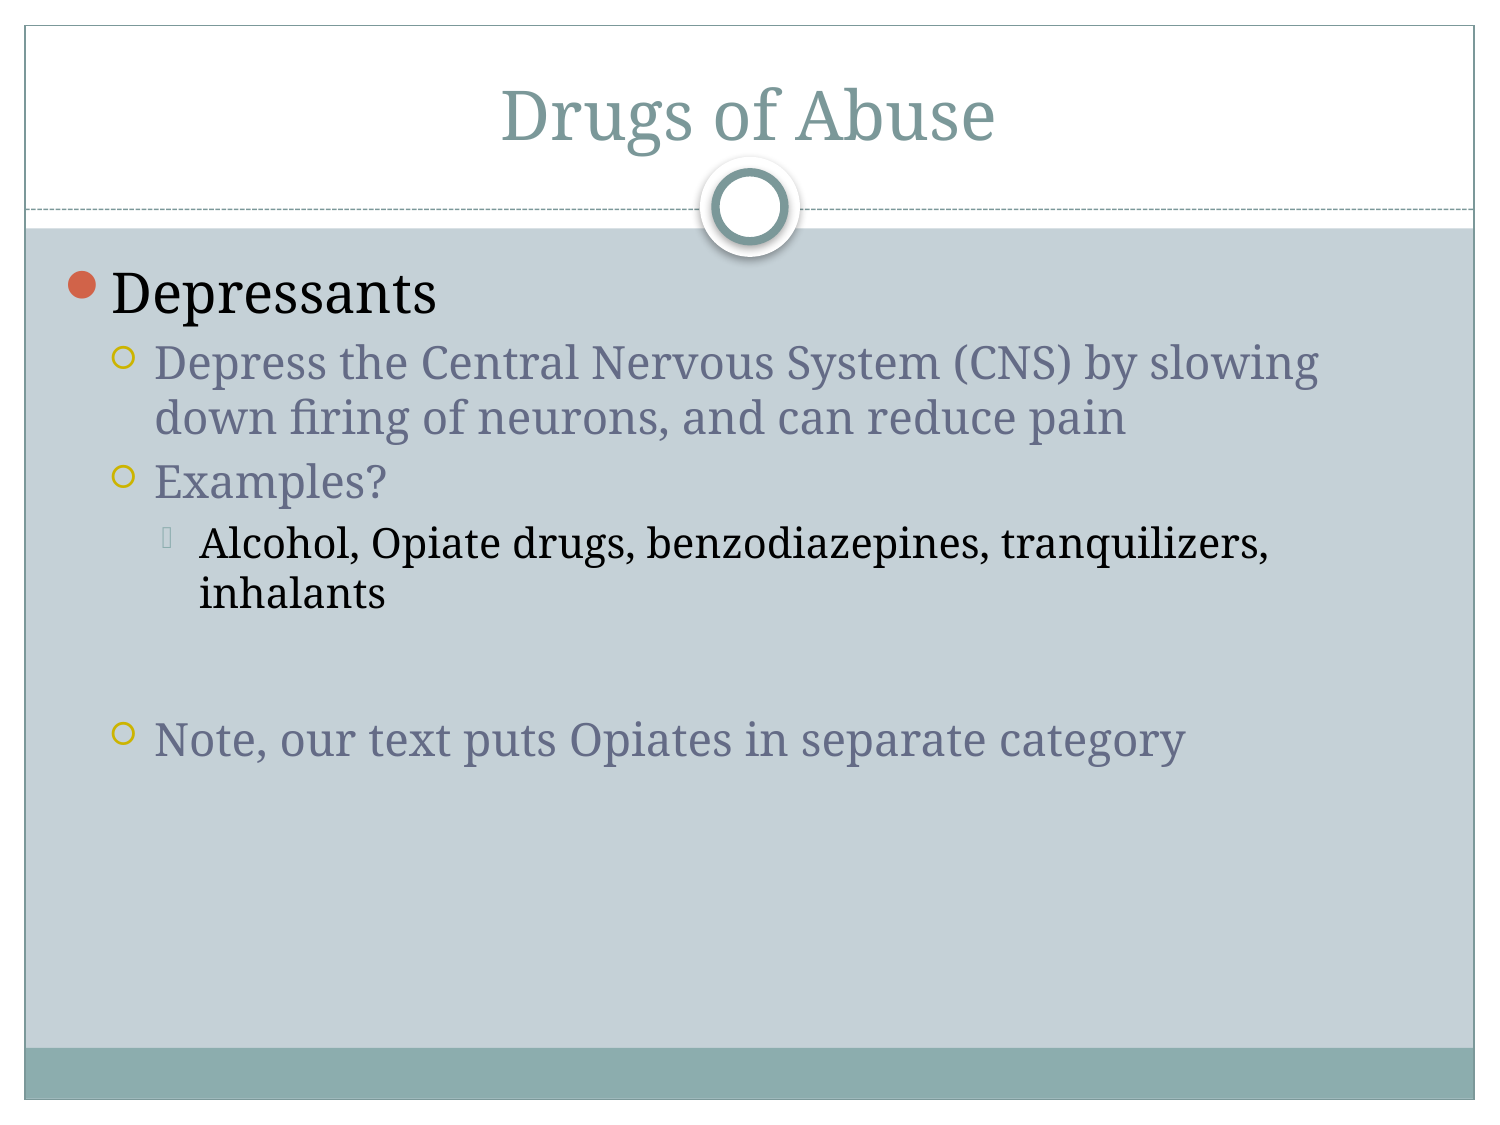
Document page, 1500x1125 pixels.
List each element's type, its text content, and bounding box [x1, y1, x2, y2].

list Depressants Depress the Central Nervous System (CNS) by slowing down firing of neurons, and can reduce pain Examples? Alcohol, Opiate drugs, benzodiazepines, tranquilizers, inhalants Note, our text puts Opiates in separate category [49, 249, 1450, 1005]
title Drugs of Abuse [49, 37, 1450, 162]
